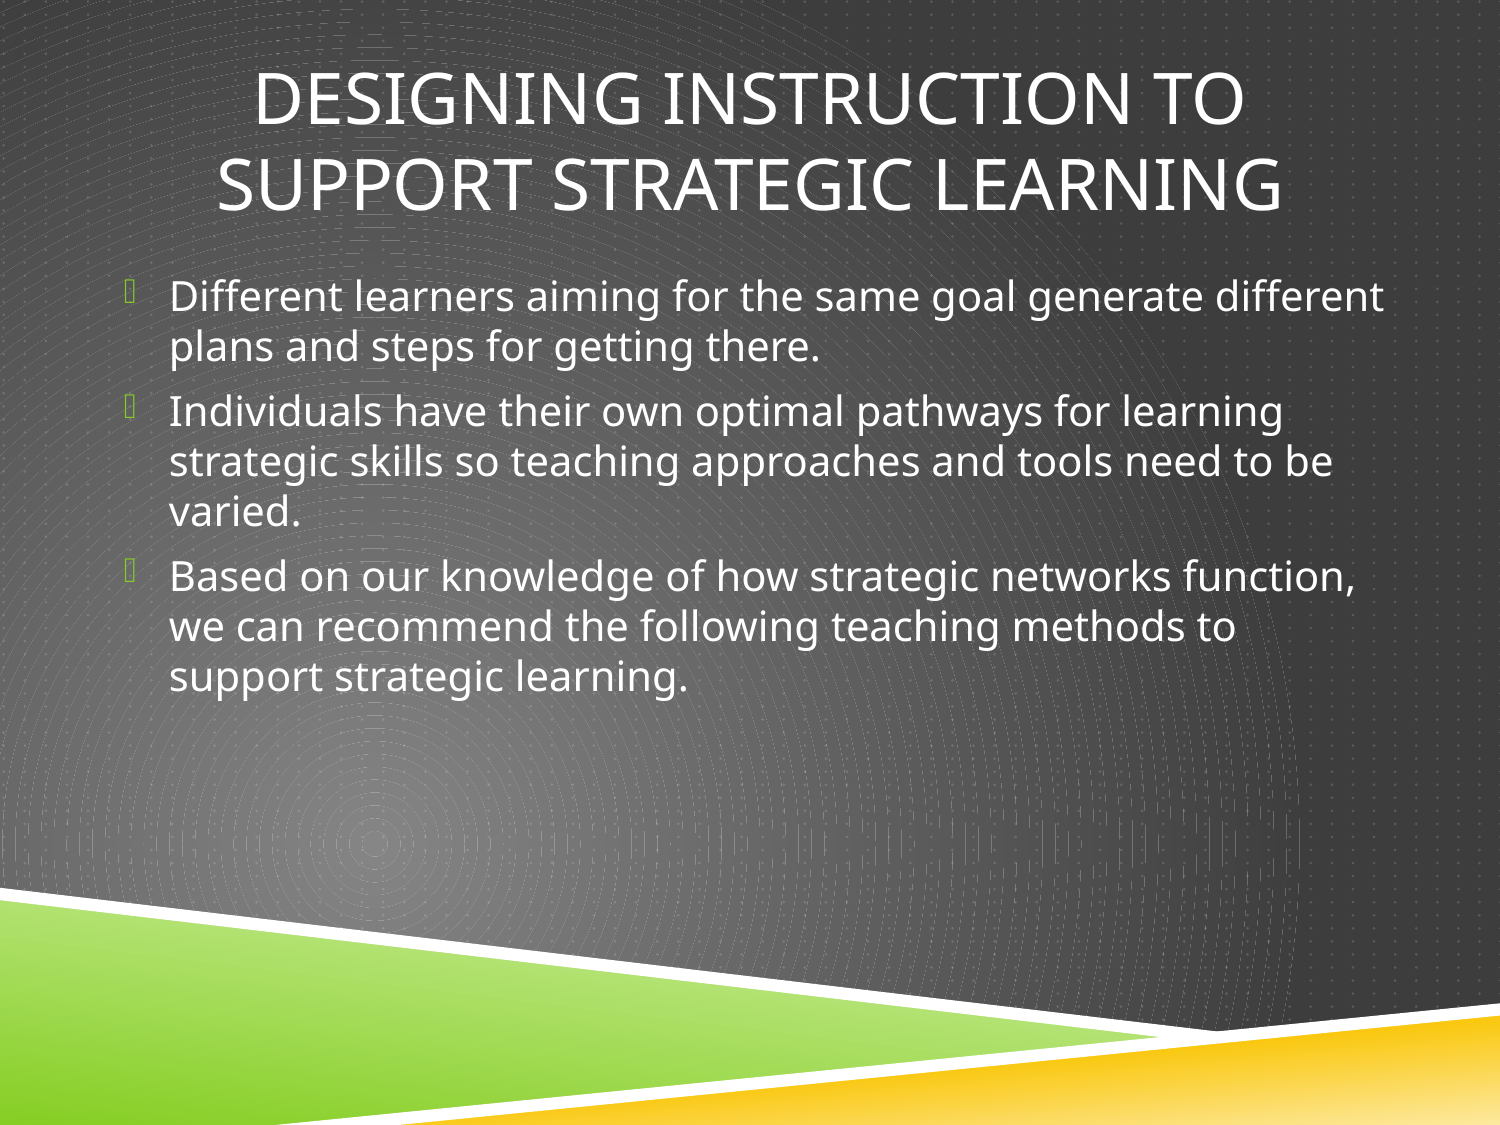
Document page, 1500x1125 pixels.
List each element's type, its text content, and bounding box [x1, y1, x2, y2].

title Designing Instruction to Support Strategic Learning [112, 45, 1388, 233]
list Different learners aiming for the same goal generate different plans and steps for getting there. Individuals have their own optimal pathways for learning strategic skills so teaching approaches and tools need to be varied. Based on our knowledge of how strategic networks function, we can recommend the following teaching methods to support strategic learning. [112, 262, 1388, 875]
